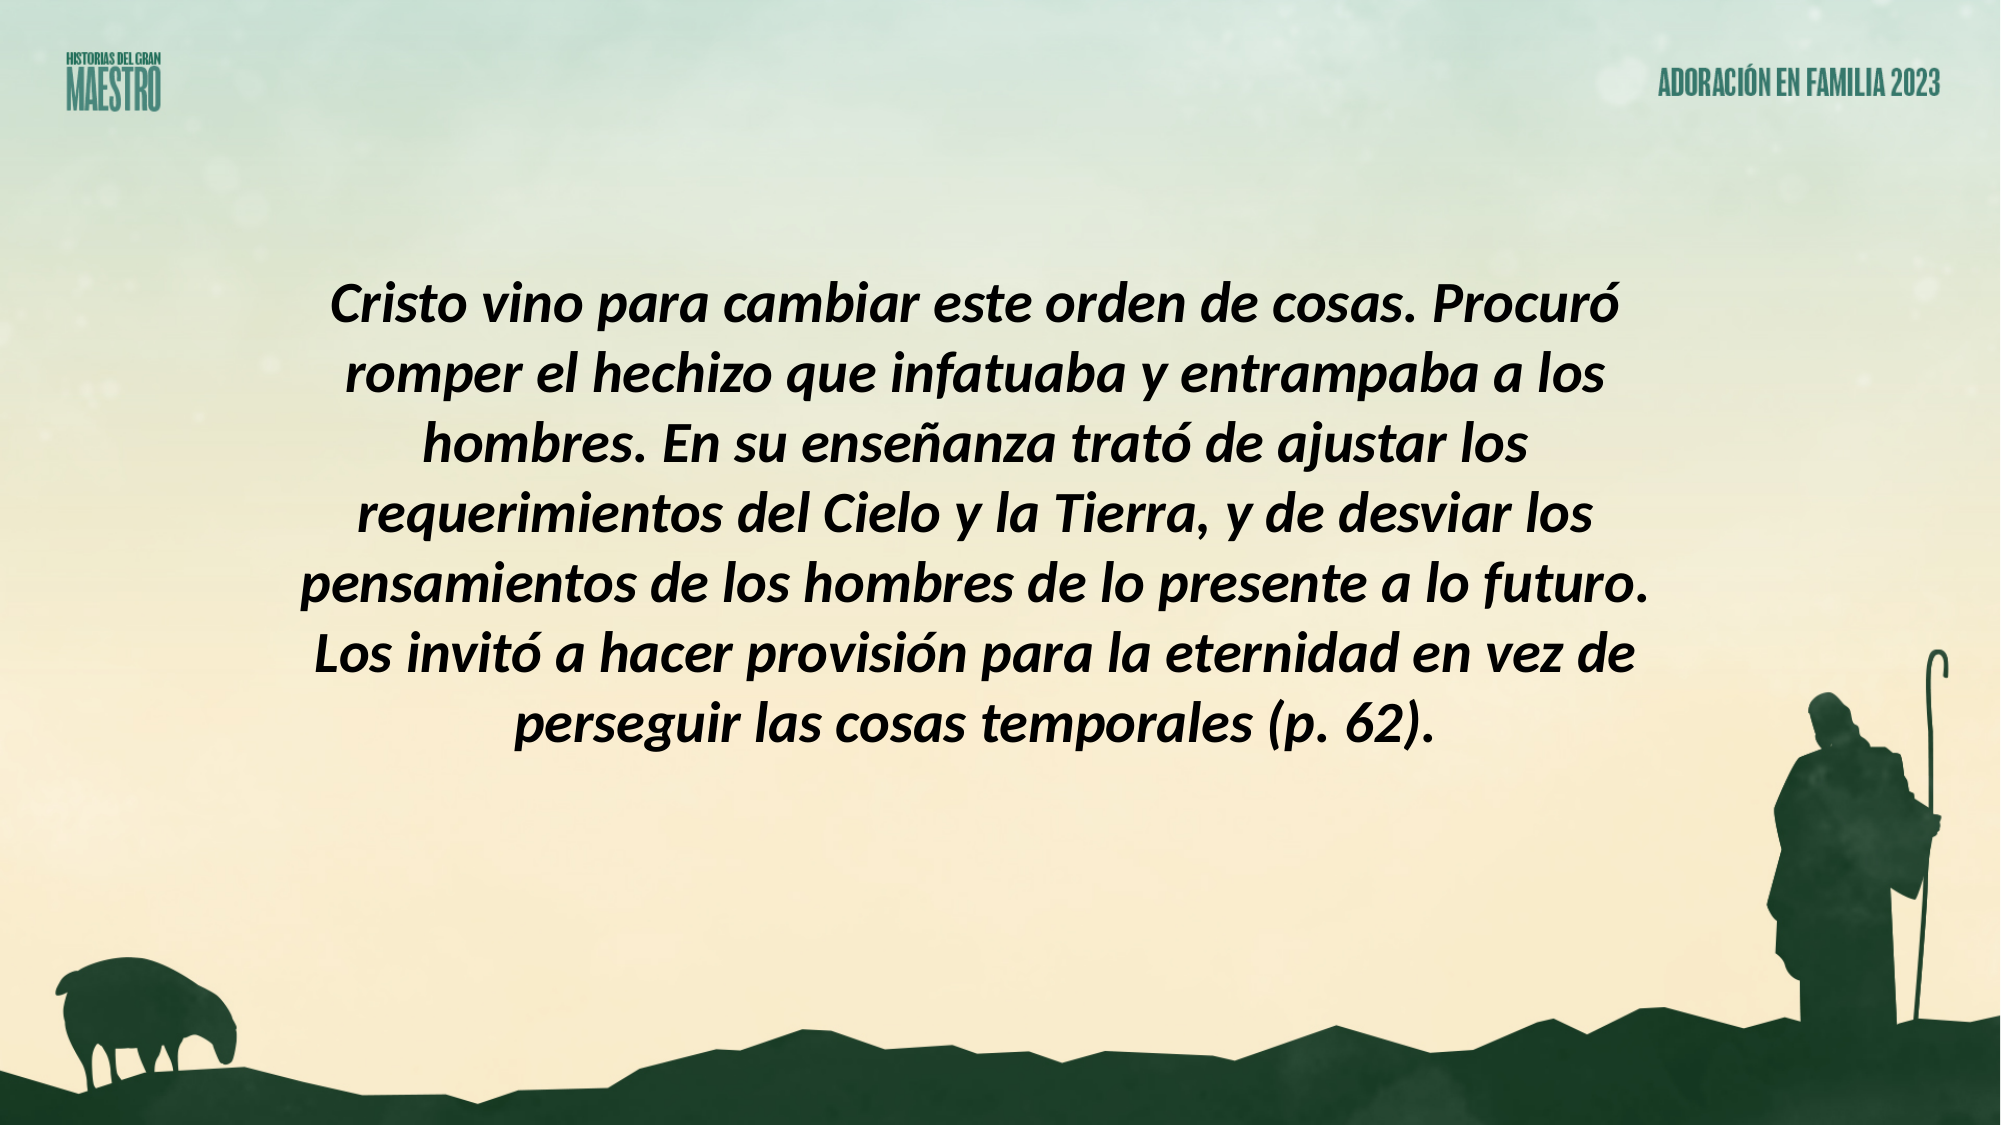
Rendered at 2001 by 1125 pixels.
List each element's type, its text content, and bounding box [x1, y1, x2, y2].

text_box Cristo vino para cambiar este orden de cosas. Procuró romper el hechizo que infatuaba y entrampaba a los hombres. En su enseñanza trató de ajustar los requerimientos del Cielo y la Tierra, y de desviar los pensamientos de los hombres de lo presente a lo futuro. Los invitó a hacer provisión para la eternidad en vez de perseguir las cosas temporales (p. 62). [282, 256, 1669, 762]
picture [0, 0, 2001, 1125]
